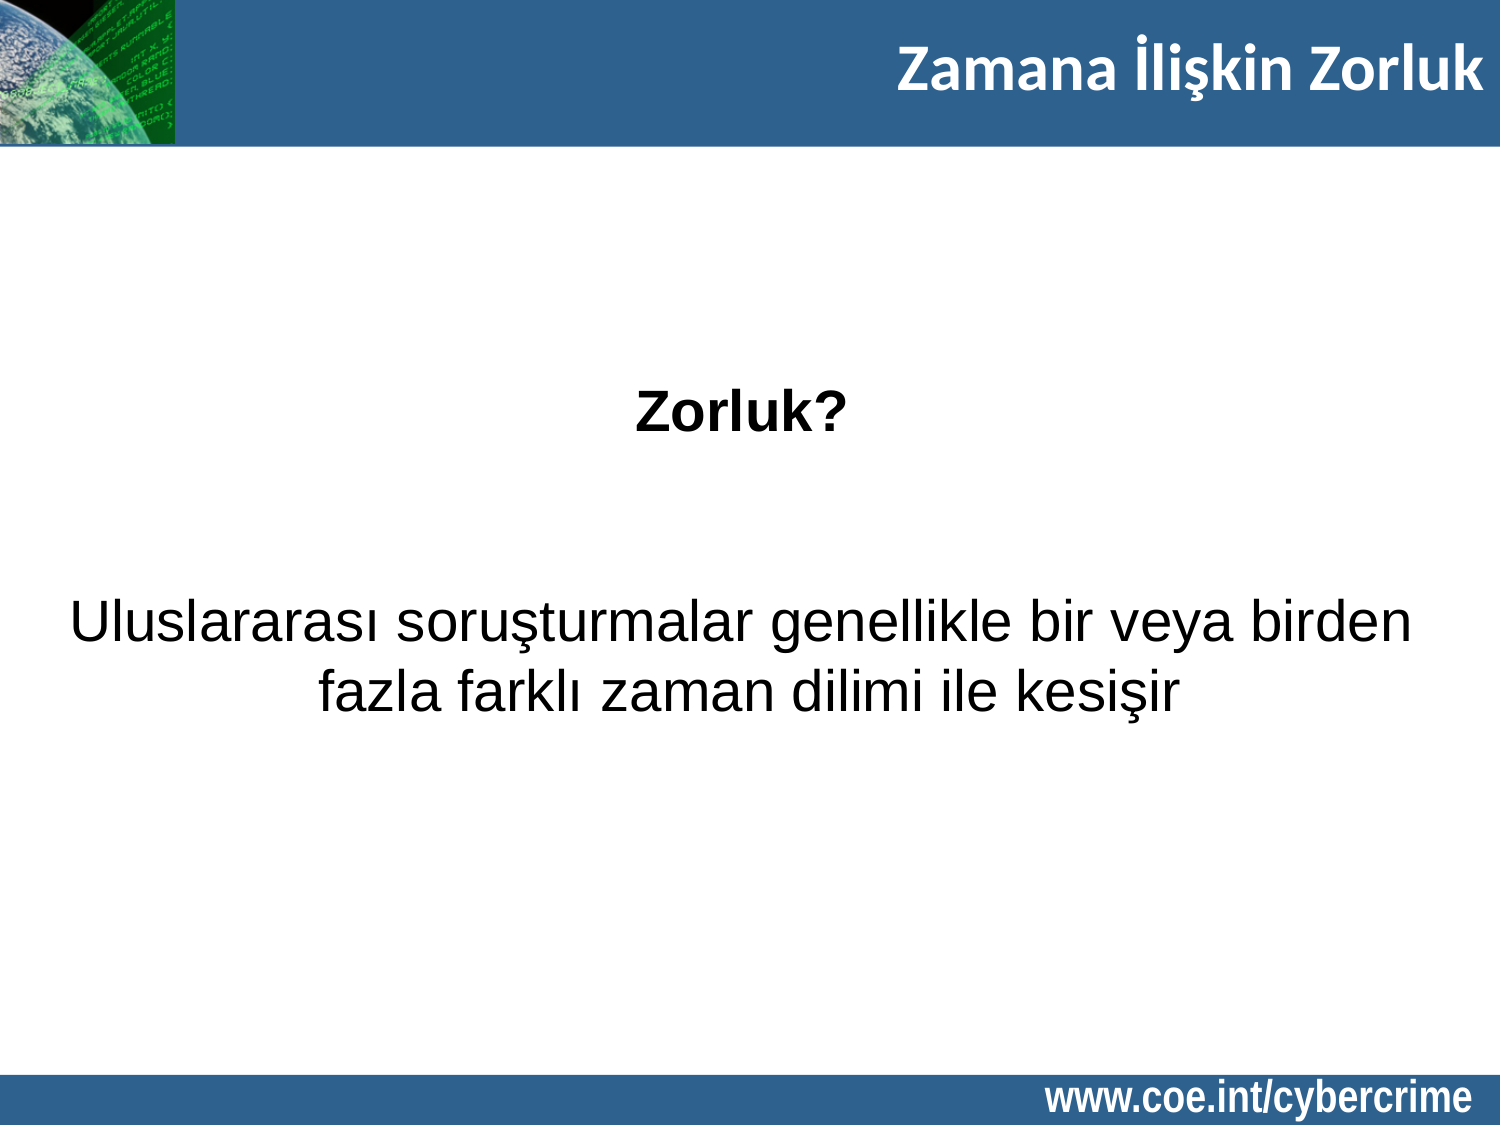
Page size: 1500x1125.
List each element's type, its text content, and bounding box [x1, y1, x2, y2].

text_box Zamana İlişkin Zorluk [177, 0, 1500, 149]
text_box Zorluk? Uluslararası soruşturmalar genellikle bir veya birden fazla farklı zaman dilimi ile kesişir [19, 156, 1481, 871]
text_box [0, 1073, 1030, 1125]
picture [0, 0, 175, 144]
text_box www.coe.int/cybercrime [1030, 1059, 1500, 1125]
